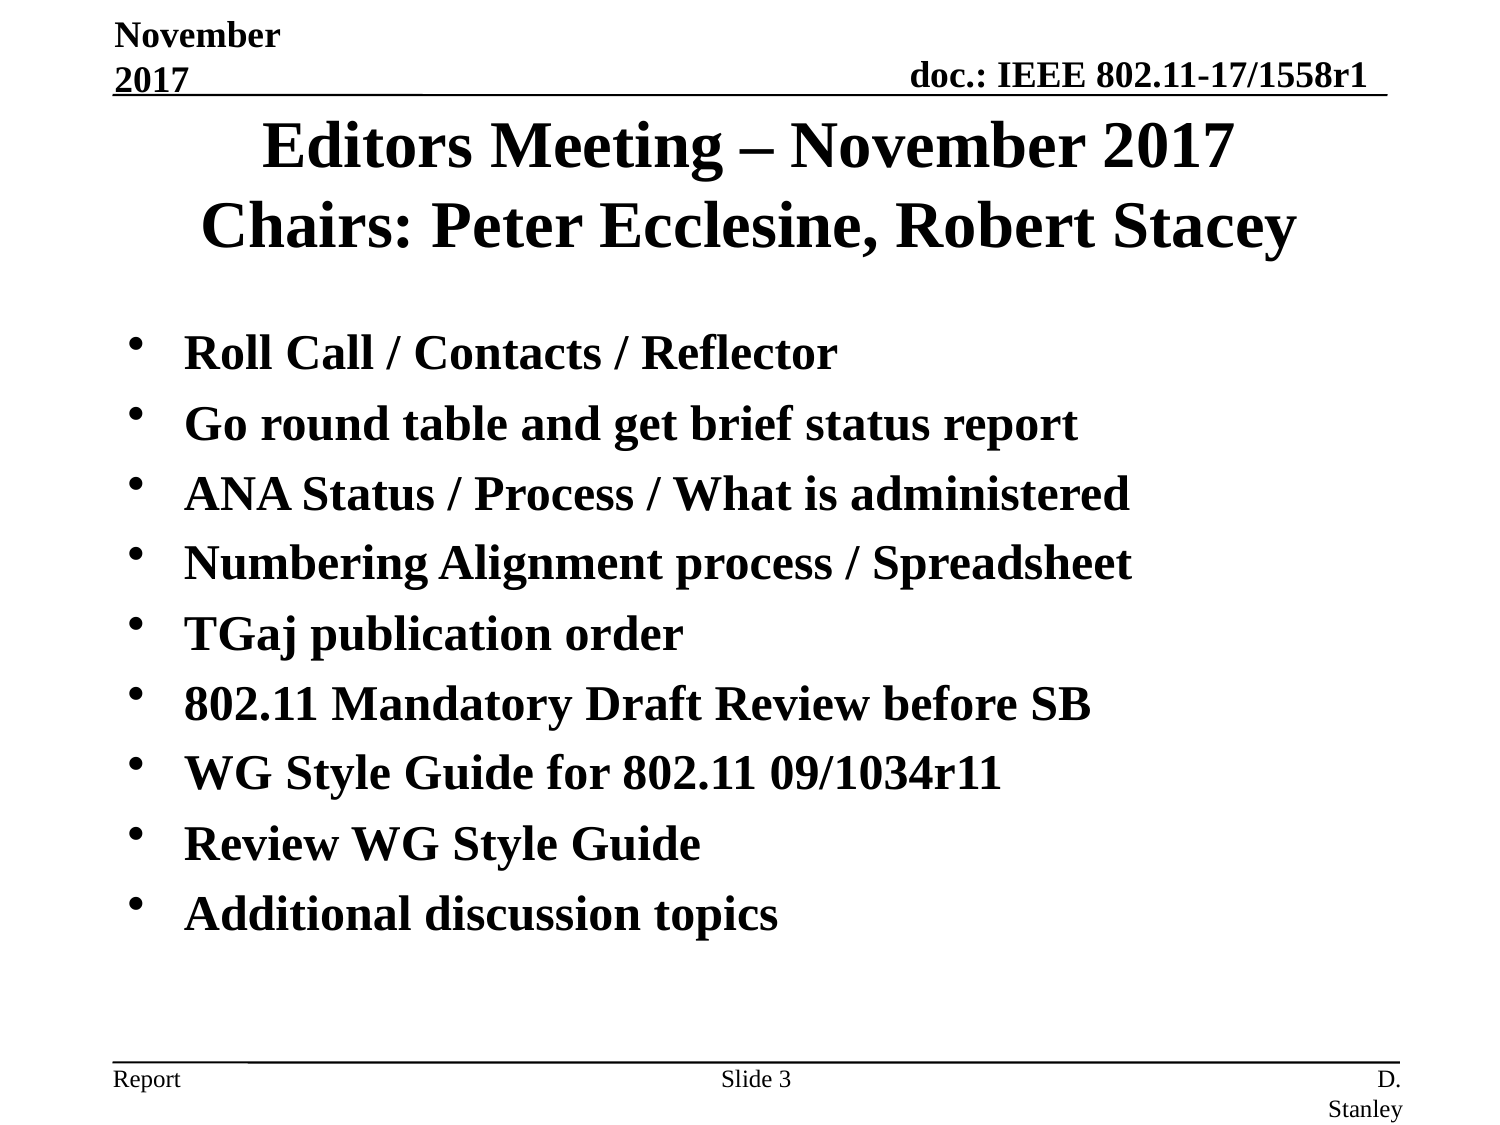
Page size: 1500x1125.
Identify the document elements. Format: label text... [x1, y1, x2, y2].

list Roll Call / Contacts / Reflector Go round table and get brief status report ANA Status / Process / What is administered Numbering Alignment process / Spreadsheet TGaj publication order 802.11 Mandatory Draft Review before SB WG Style Guide for 802.11 09/1034r11 Review WG Style Guide Additional discussion topics [112, 312, 1475, 1038]
slide_number Slide 3 [721, 1062, 792, 1093]
title Editors Meeting – November 2017 Chairs: Peter Ecclesine, Robert Stacey [112, 125, 1388, 238]
footer D. Stanley, HP Enterprise [1325, 1062, 1402, 1093]
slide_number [114, 54, 335, 100]
